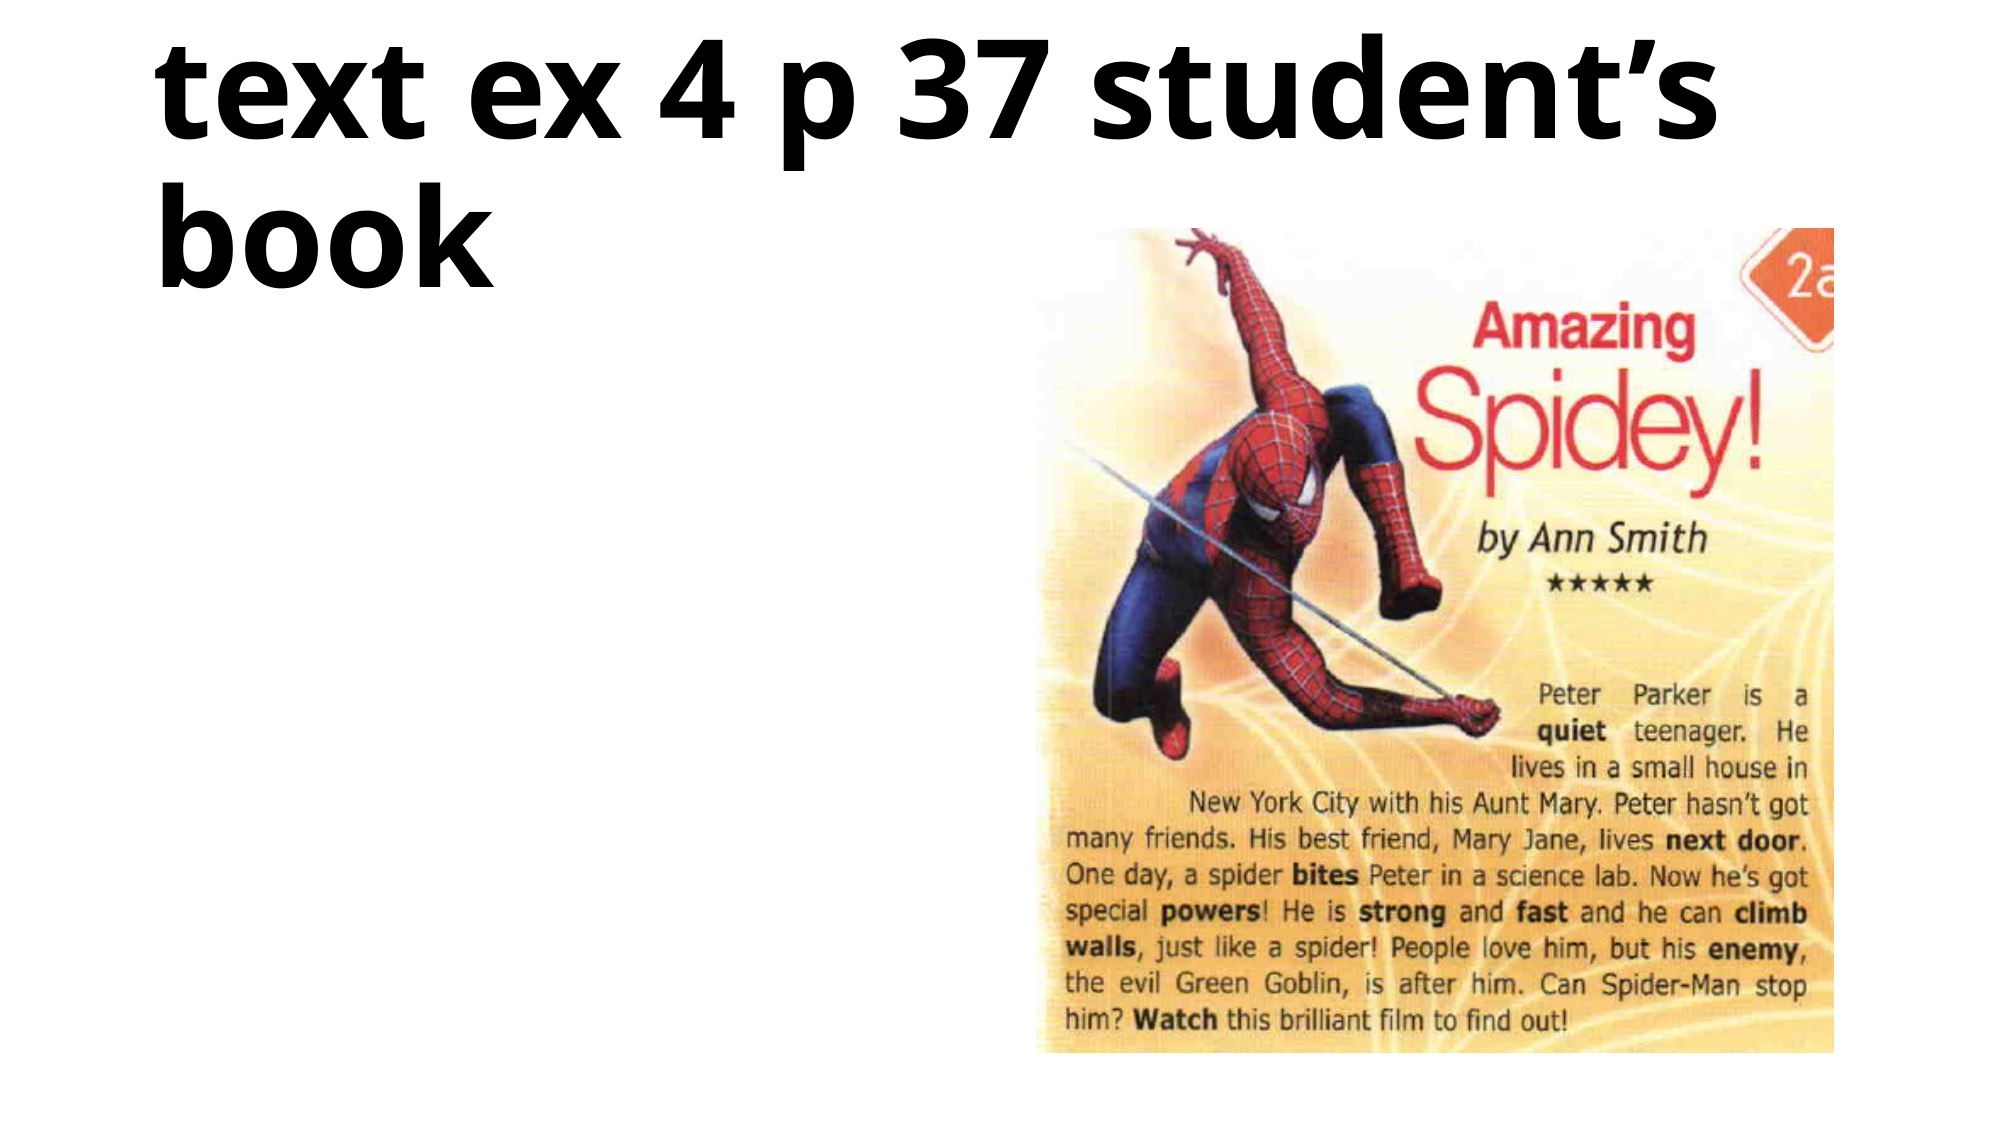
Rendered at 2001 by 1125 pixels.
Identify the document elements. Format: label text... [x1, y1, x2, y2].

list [1036, 228, 1834, 1053]
title text ex 4 p 37 student’s book [137, 59, 1863, 278]
